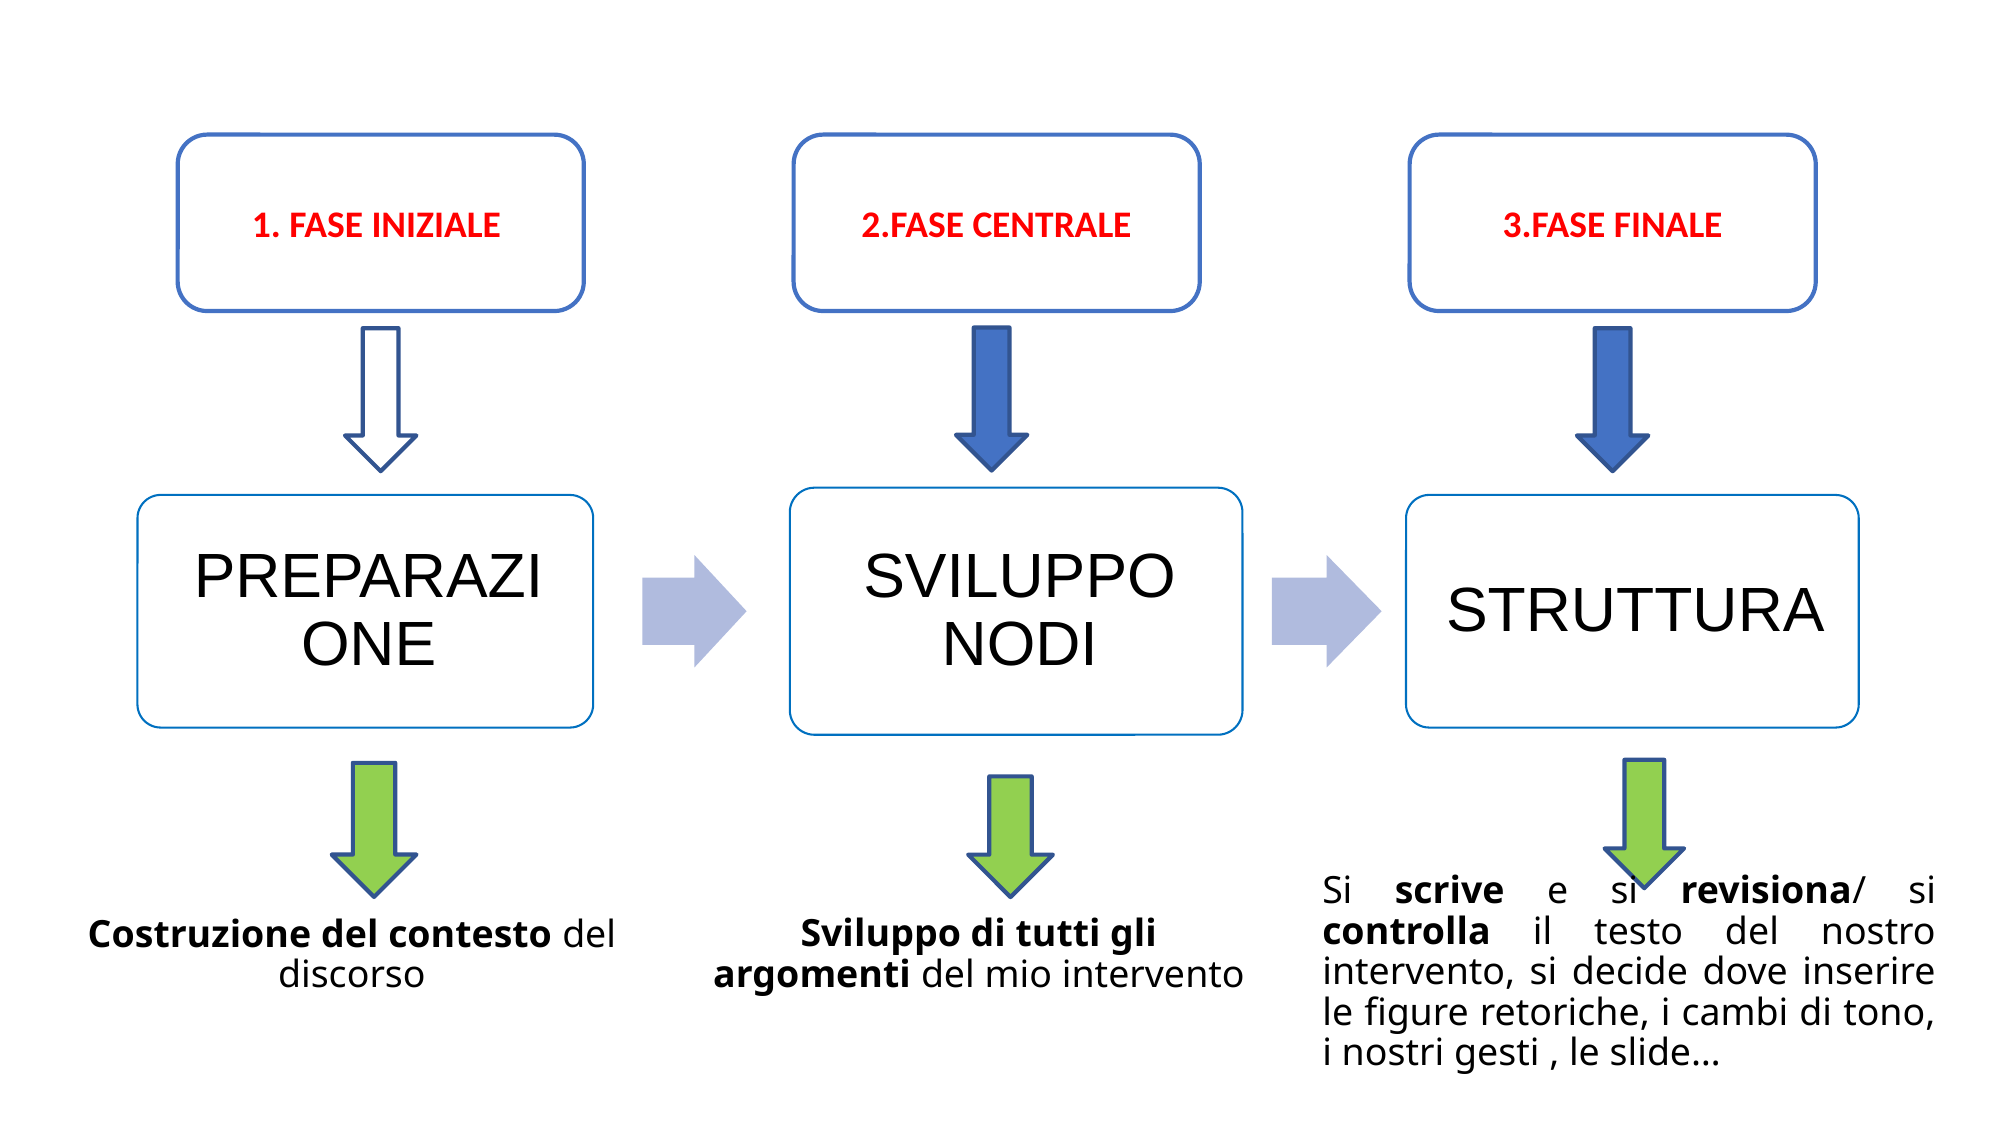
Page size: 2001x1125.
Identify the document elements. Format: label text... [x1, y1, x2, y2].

text_box 1. FASE INIZIALE [175, 132, 586, 314]
text_box Sviluppo di tutti gli argomenti del mio intervento [683, 894, 1275, 1015]
text_box Si scrive e si revisiona/ si controlla il testo del nostro intervento, si decide dove inserire le figure retoriche, i cambi di tono, i nostri gesti , le slide… [1307, 891, 1951, 1054]
text_box 3.FASE FINALE [1407, 132, 1818, 314]
text_box [953, 325, 1030, 473]
text_box [1574, 326, 1651, 474]
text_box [137, 494, 1863, 743]
text_box Costruzione del contesto del discorso [30, 894, 674, 1016]
text_box [329, 760, 419, 894]
text_box 2.FASE CENTRALE [791, 132, 1202, 314]
text_box [343, 326, 419, 474]
text_box [966, 774, 1055, 894]
text_box [1602, 757, 1687, 891]
